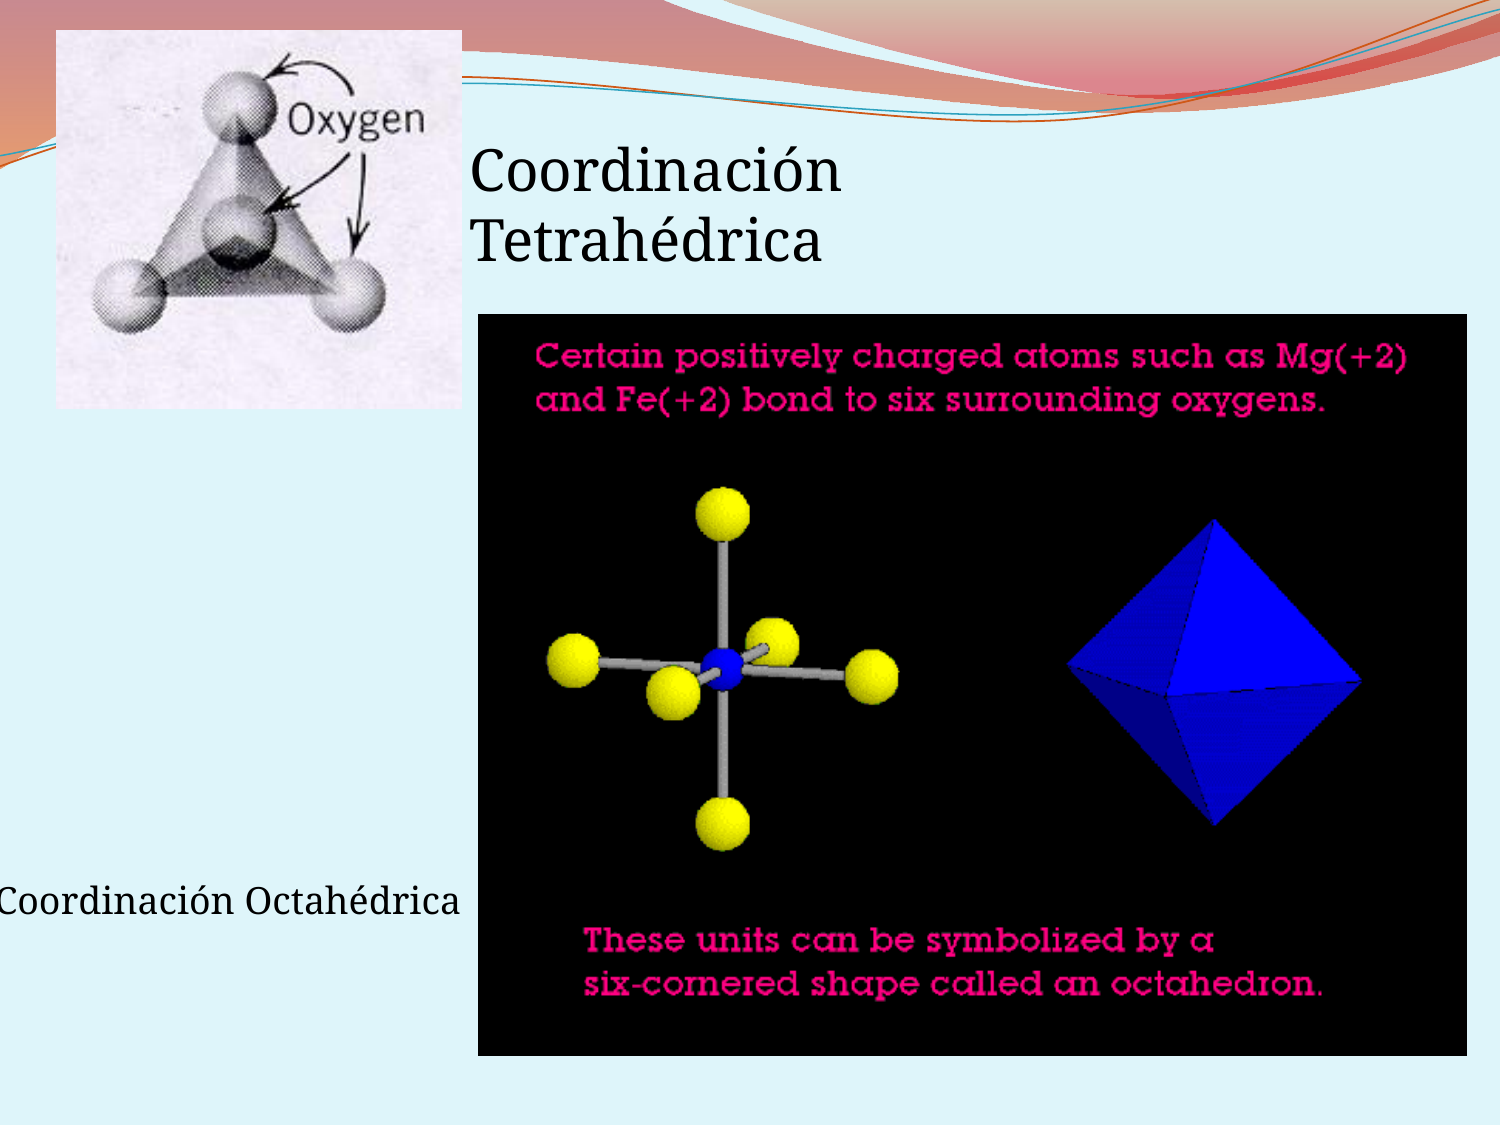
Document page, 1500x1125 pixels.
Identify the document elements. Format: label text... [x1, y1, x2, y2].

text_box Coordinación Tetrahédrica [468, 125, 1164, 281]
picture [56, 30, 462, 410]
text_box Coordinación Octahédrica [0, 869, 471, 930]
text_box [478, 314, 1467, 1056]
